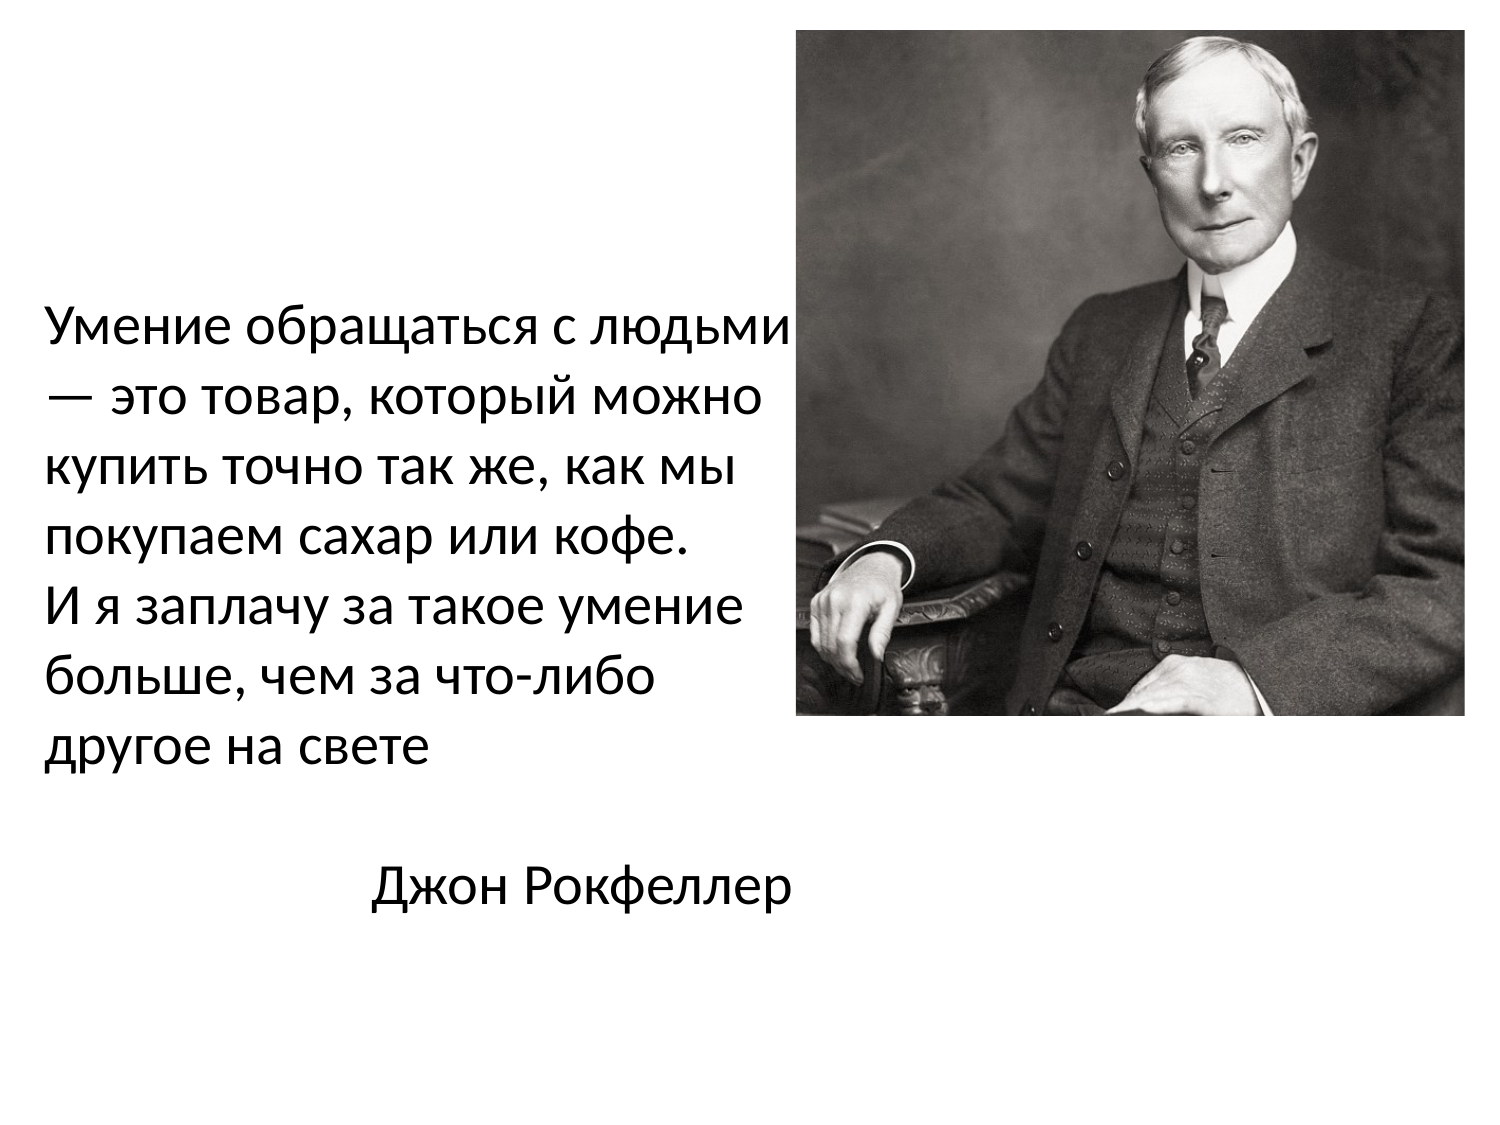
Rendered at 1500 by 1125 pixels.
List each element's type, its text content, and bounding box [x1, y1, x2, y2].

text_box Умение обращаться с людьми — это товар, который можно купить точно так же, как мы покупаем сахар или кофе. И я заплачу за такое умение больше, чем за что-либо другое на свете Джон Рокфеллер [29, 278, 821, 924]
picture [795, 30, 1465, 717]
